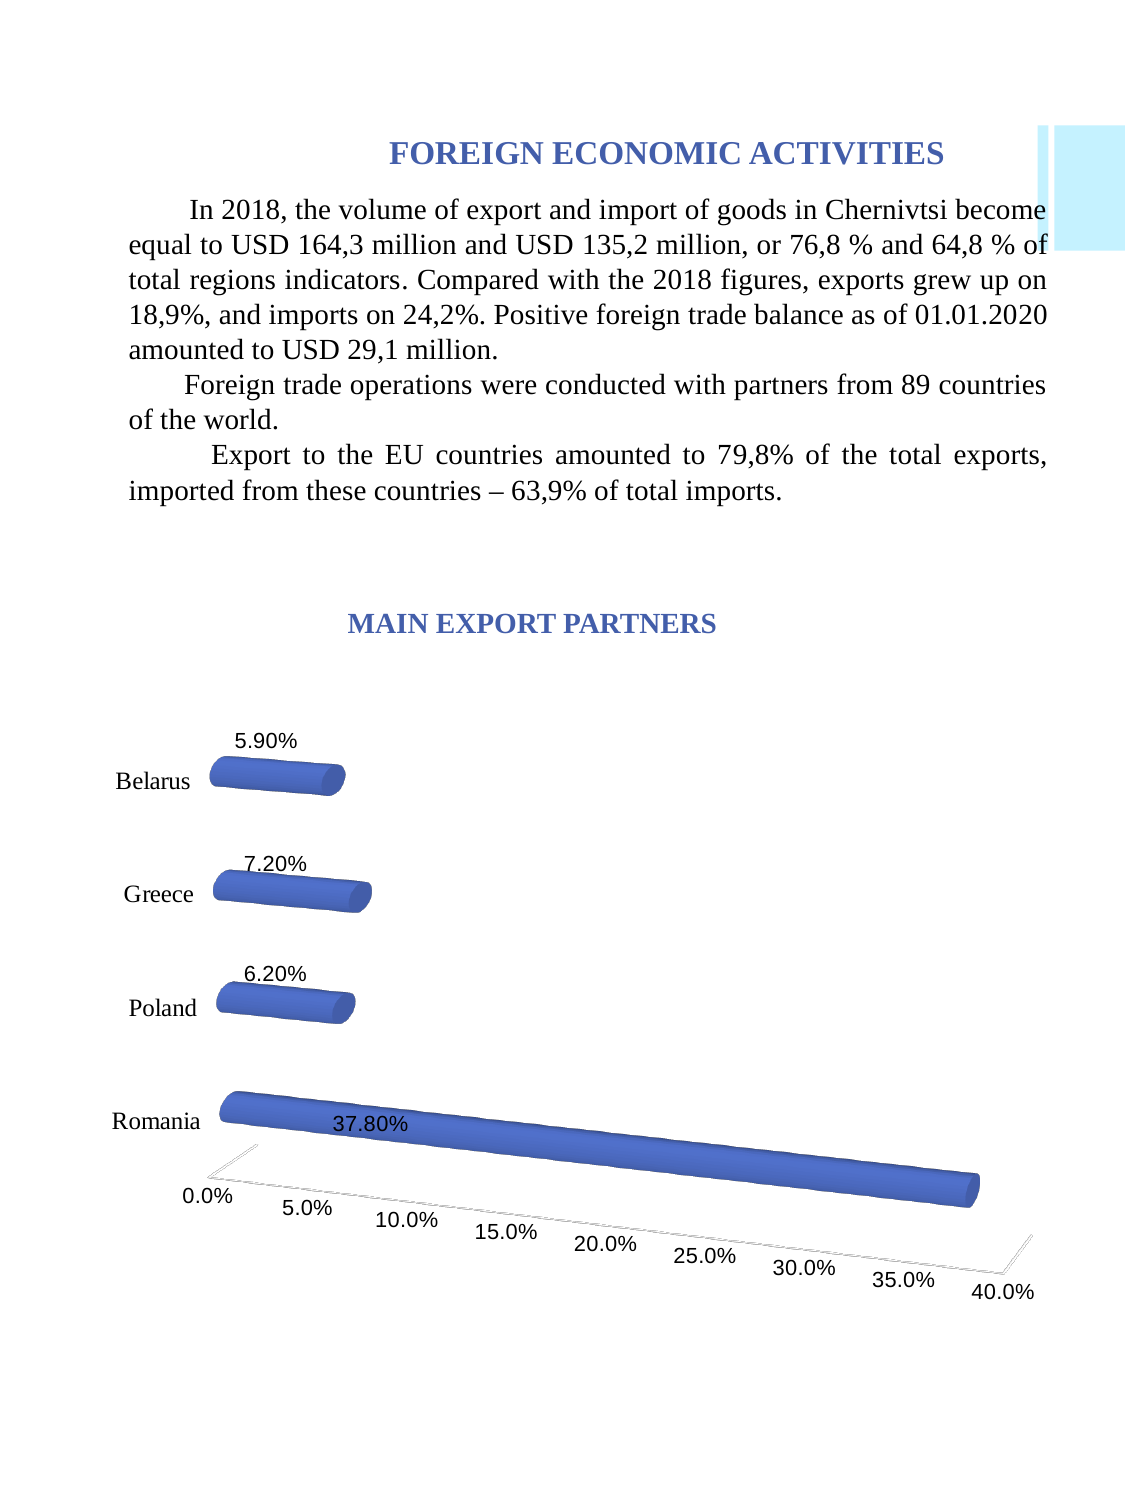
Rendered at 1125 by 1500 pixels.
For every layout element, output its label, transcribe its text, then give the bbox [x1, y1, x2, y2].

text_box In 2018, the volume of export and import of goods in Chernivtsi become equal to USD 164,3 million and USD 135,2 million, or 76,8 % and 64,8 % of total regions indicators. Compared with the 2018 figures, exports grew up on 18,9%, and imports on 24,2%. Positive foreign trade balance as of 01.01.2020 amounted to USD 29,1 million. Foreign trade operations were conducted with partners from 89 countries of the world. Export to the EU countries amounted to 79,8% of the total exports, imported from these countries – 63,9% of total imports. [113, 182, 1063, 538]
text_box FOREIGN ECONOMIC ACTIVITIES [113, 123, 1063, 182]
chart [53, 690, 1107, 1318]
text_box MAIN EXPORT PARTNERS [119, 596, 953, 690]
